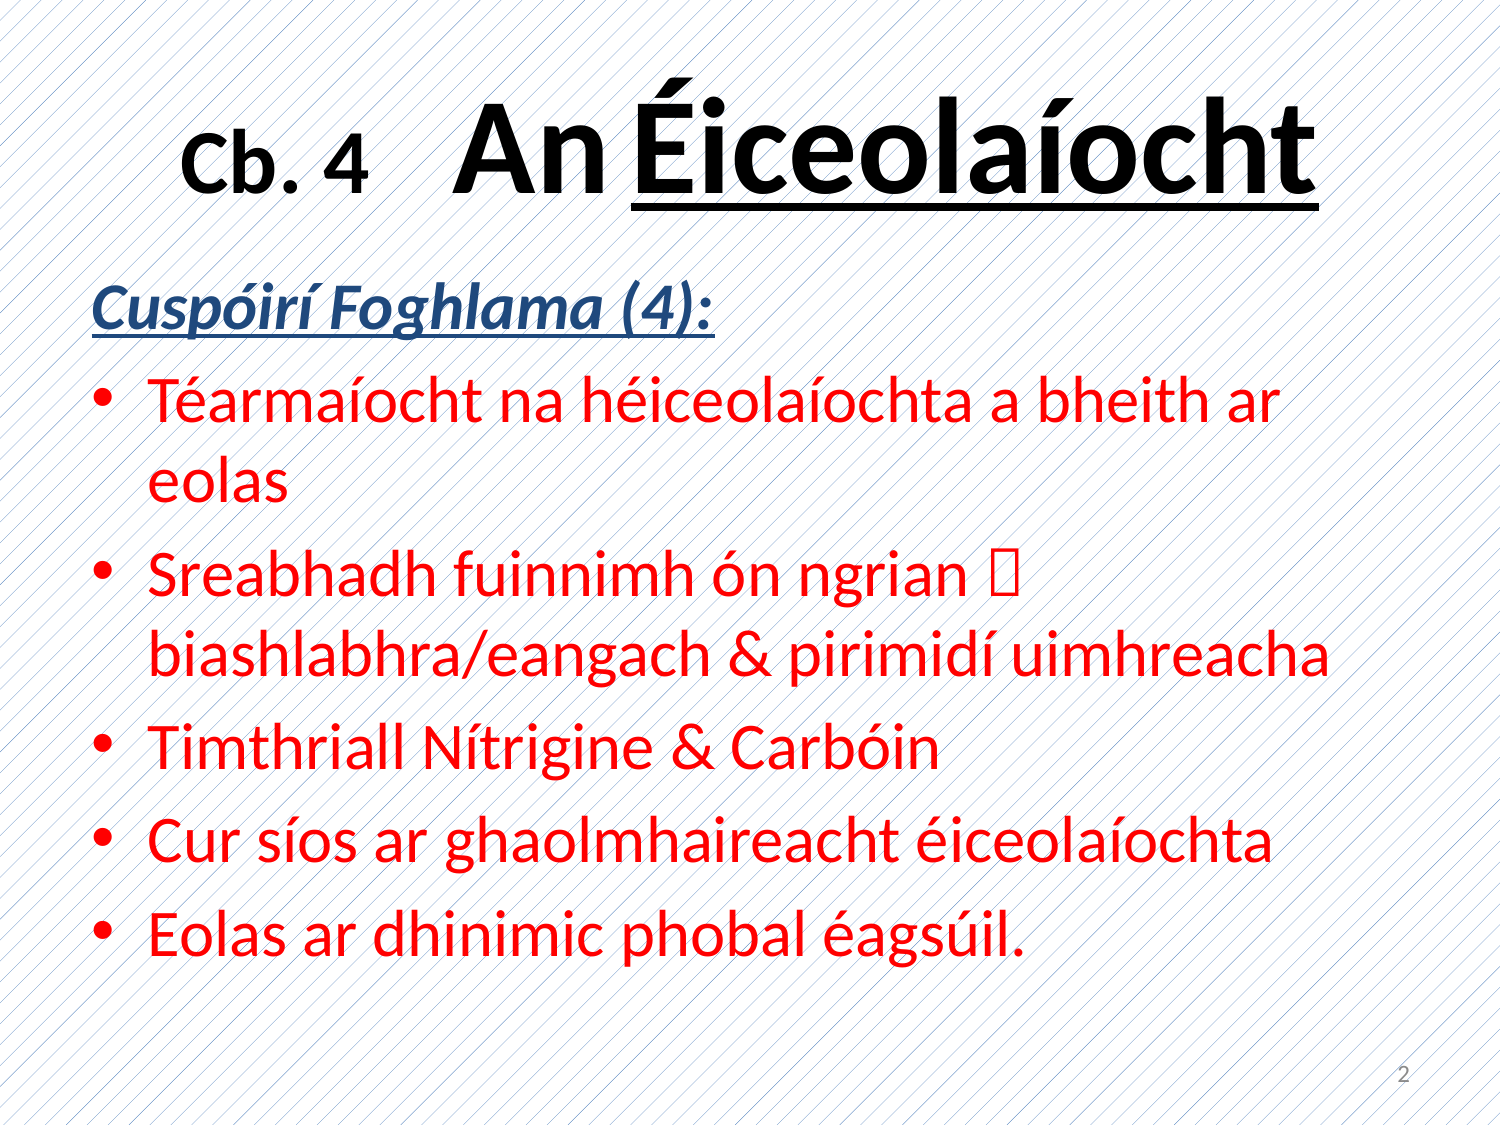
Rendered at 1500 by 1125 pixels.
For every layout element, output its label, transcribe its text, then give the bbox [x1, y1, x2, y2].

title Cb. 4 An Éiceolaíocht [75, 45, 1425, 233]
list Cuspóirí Foghlama (4): Téarmaíocht na héiceolaíochta a bheith ar eolas Sreabhadh fuinnimh ón ngrian  biashlabhra/eangach & pirimidí uimhreacha Timthriall Nítrigine & Carbóin Cur síos ar ghaolmhaireacht éiceolaíochta Eolas ar dhinimic phobal éagsúil. [76, 255, 1449, 1053]
slide_number 2 [1074, 1042, 1425, 1103]
